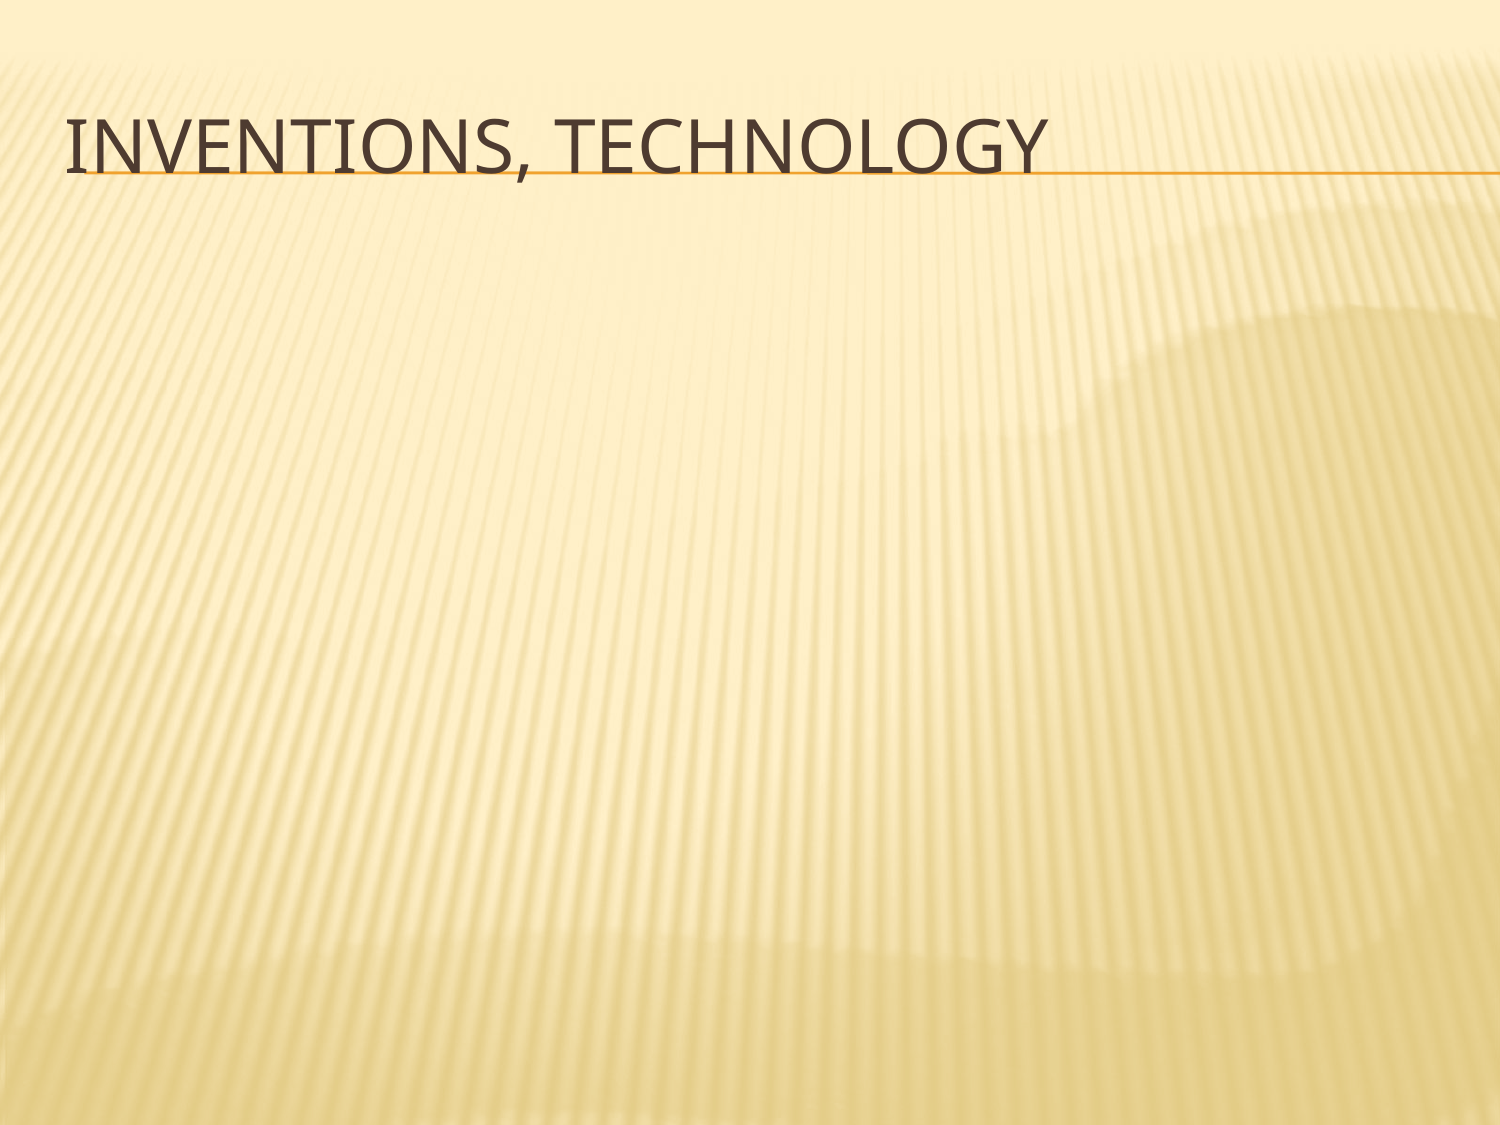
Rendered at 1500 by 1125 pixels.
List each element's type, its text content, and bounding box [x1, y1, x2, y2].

title Inventions, technology [50, 75, 1475, 213]
